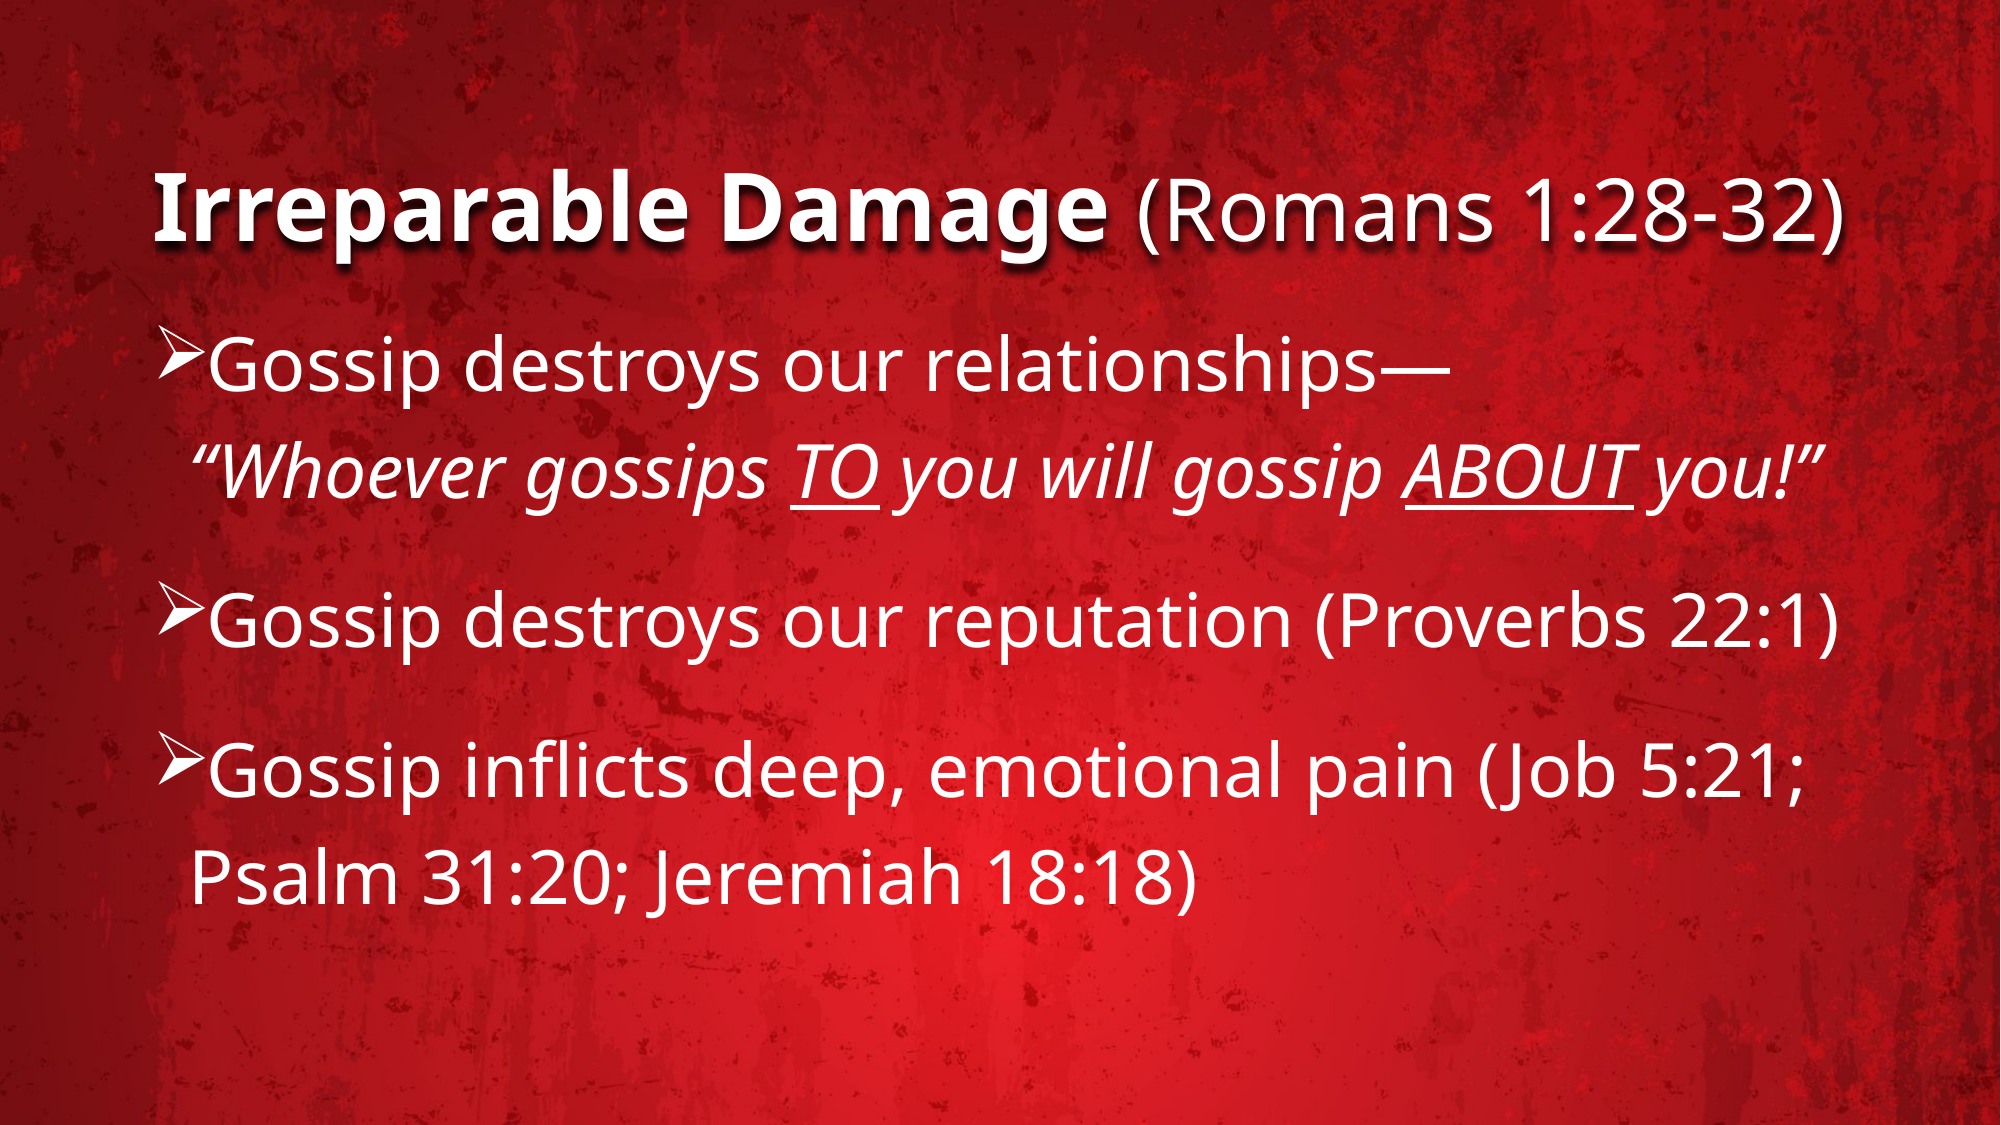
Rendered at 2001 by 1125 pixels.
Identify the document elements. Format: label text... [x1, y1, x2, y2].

picture [0, 0, 2001, 1125]
list Gossip destroys our relationships— “Whoever gossips TO you will gossip ABOUT you!” Gossip destroys our reputation (Proverbs 22:1) Gossip inflicts deep, emotional pain (Job 5:21; Psalm 31:20; Jeremiah 18:18) [137, 252, 1863, 966]
title Irreparable Damage (Romans 1:28-32) [137, 59, 1863, 252]
